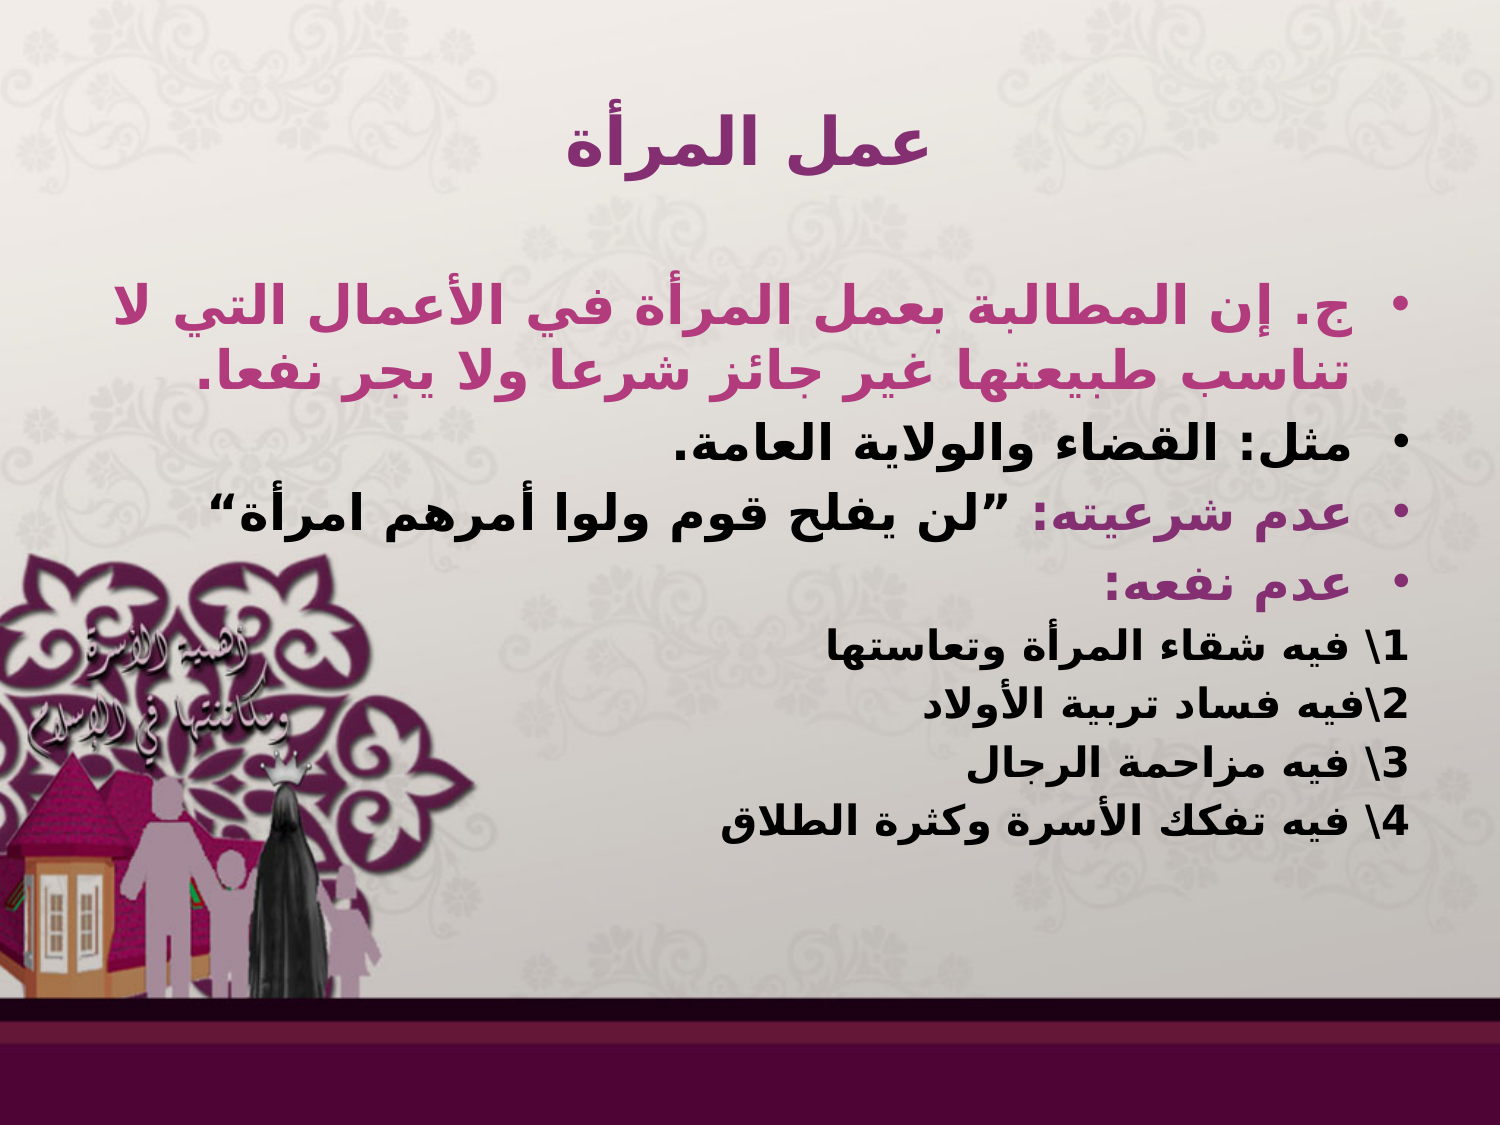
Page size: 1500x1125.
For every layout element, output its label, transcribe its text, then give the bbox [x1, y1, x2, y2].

title عمل المرأة [74, 44, 1426, 233]
picture [0, 0, 1500, 1125]
list ج. إن المطالبة بعمل المرأة في الأعمال التي لا تناسب طبيعتها غير جائز شرعا ولا يجر نفعا. مثل: القضاء والولاية العامة. عدم شرعيته: ”لن يفلح قوم ولوا أمرهم امرأة“ عدم نفعه: 1\ فيه شقاء المرأة وتعاستها 2\فيه فساد تربية الأولاد 3\ فيه مزاحمة الرجال 4\ فيه تفكك الأسرة وكثرة الطلاق [74, 262, 1426, 1006]
